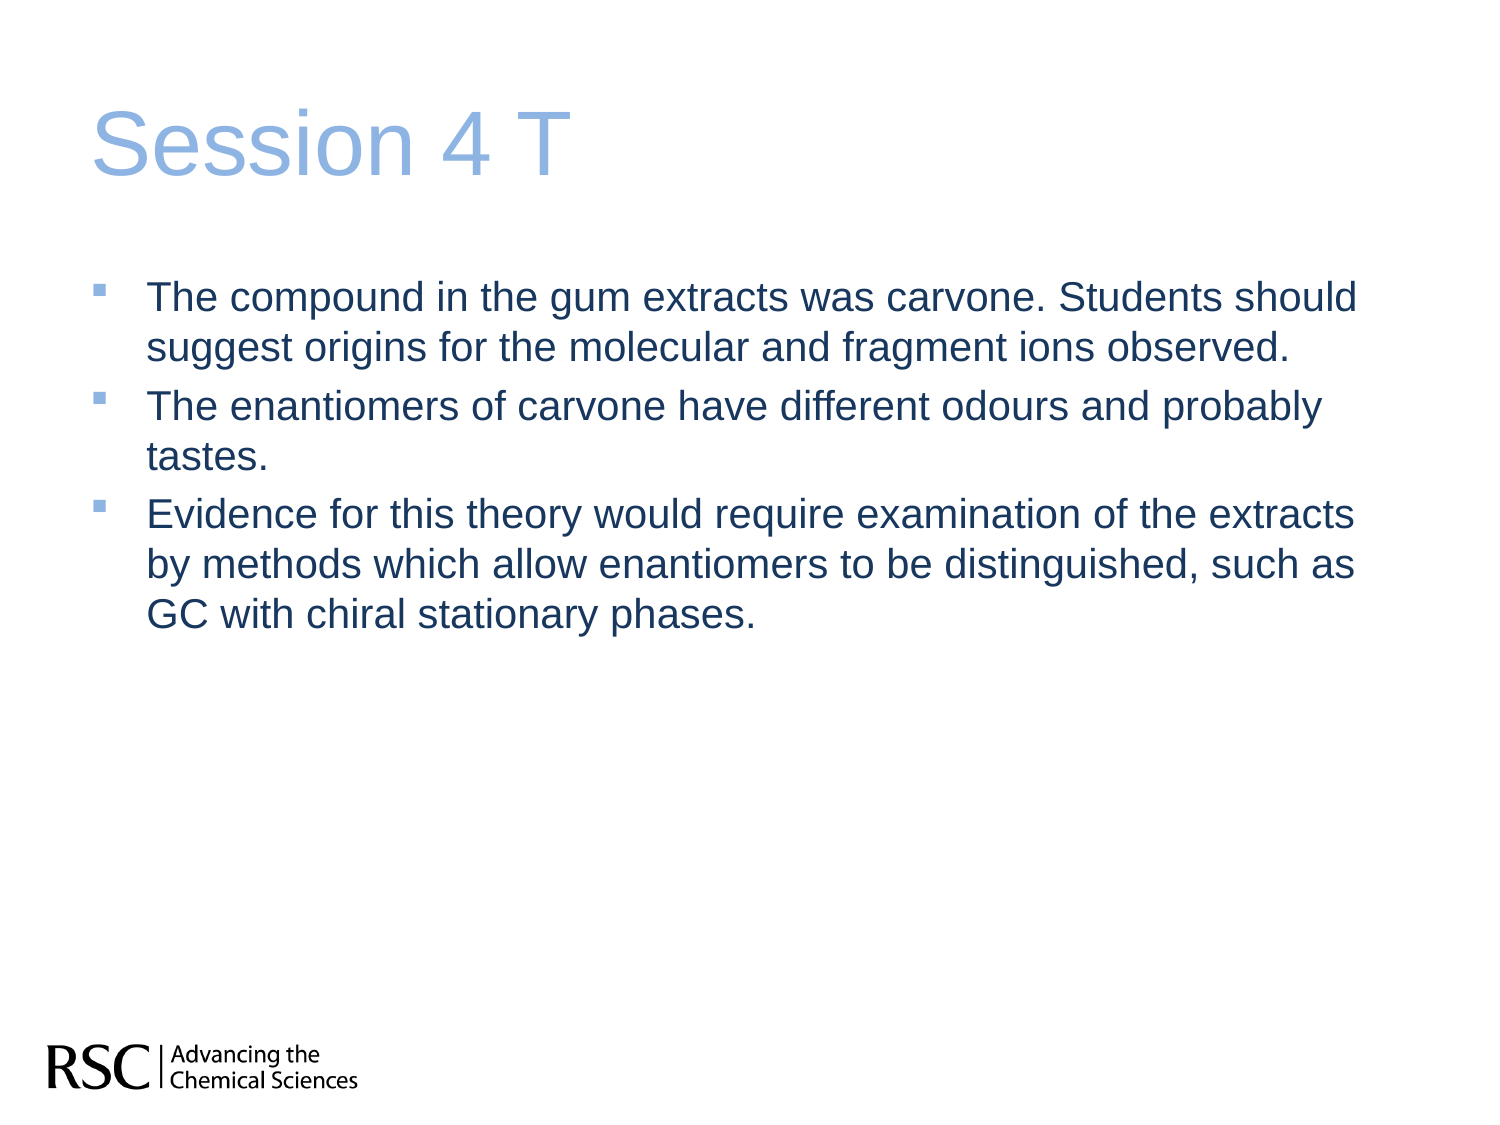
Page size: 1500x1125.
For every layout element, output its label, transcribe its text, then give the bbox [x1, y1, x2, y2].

list The compound in the gum extracts was carvone. Students should suggest origins for the molecular and fragment ions observed. The enantiomers of carvone have different odours and probably tastes. Evidence for this theory would require examination of the extracts by methods which allow enantiomers to be distinguished, such as GC with chiral stationary phases. [75, 262, 1425, 1005]
title Session 4 T [75, 45, 1425, 233]
